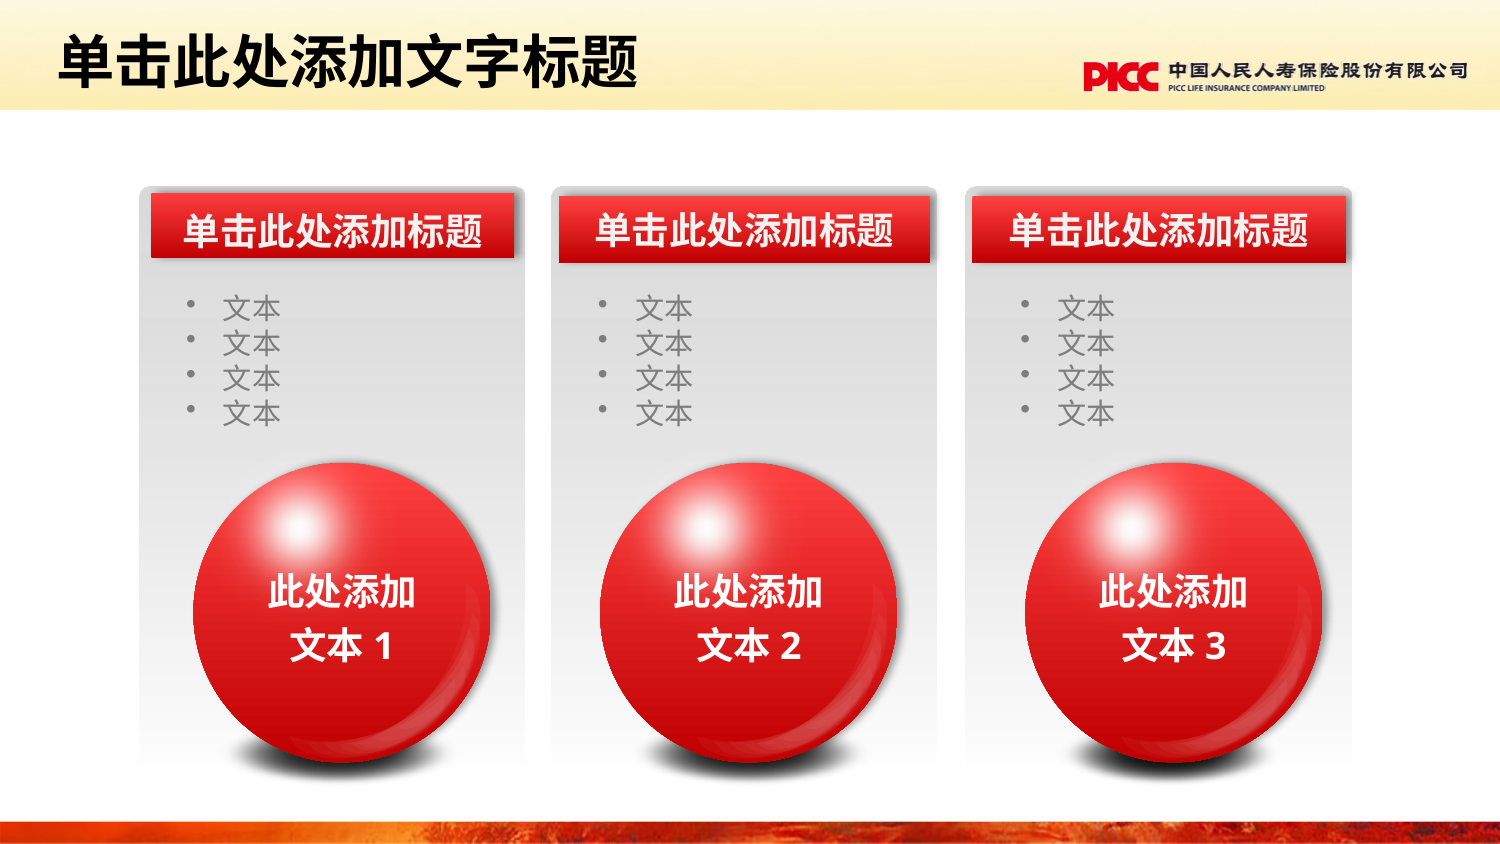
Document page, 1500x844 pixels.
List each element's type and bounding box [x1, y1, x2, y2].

text_box [139, 186, 525, 774]
picture [0, 822, 1500, 844]
picture [0, 0, 1500, 109]
text_box [190, 450, 507, 797]
text_box [965, 186, 1352, 774]
text_box [1022, 450, 1339, 797]
text_box [551, 186, 937, 774]
text_box [597, 450, 913, 797]
